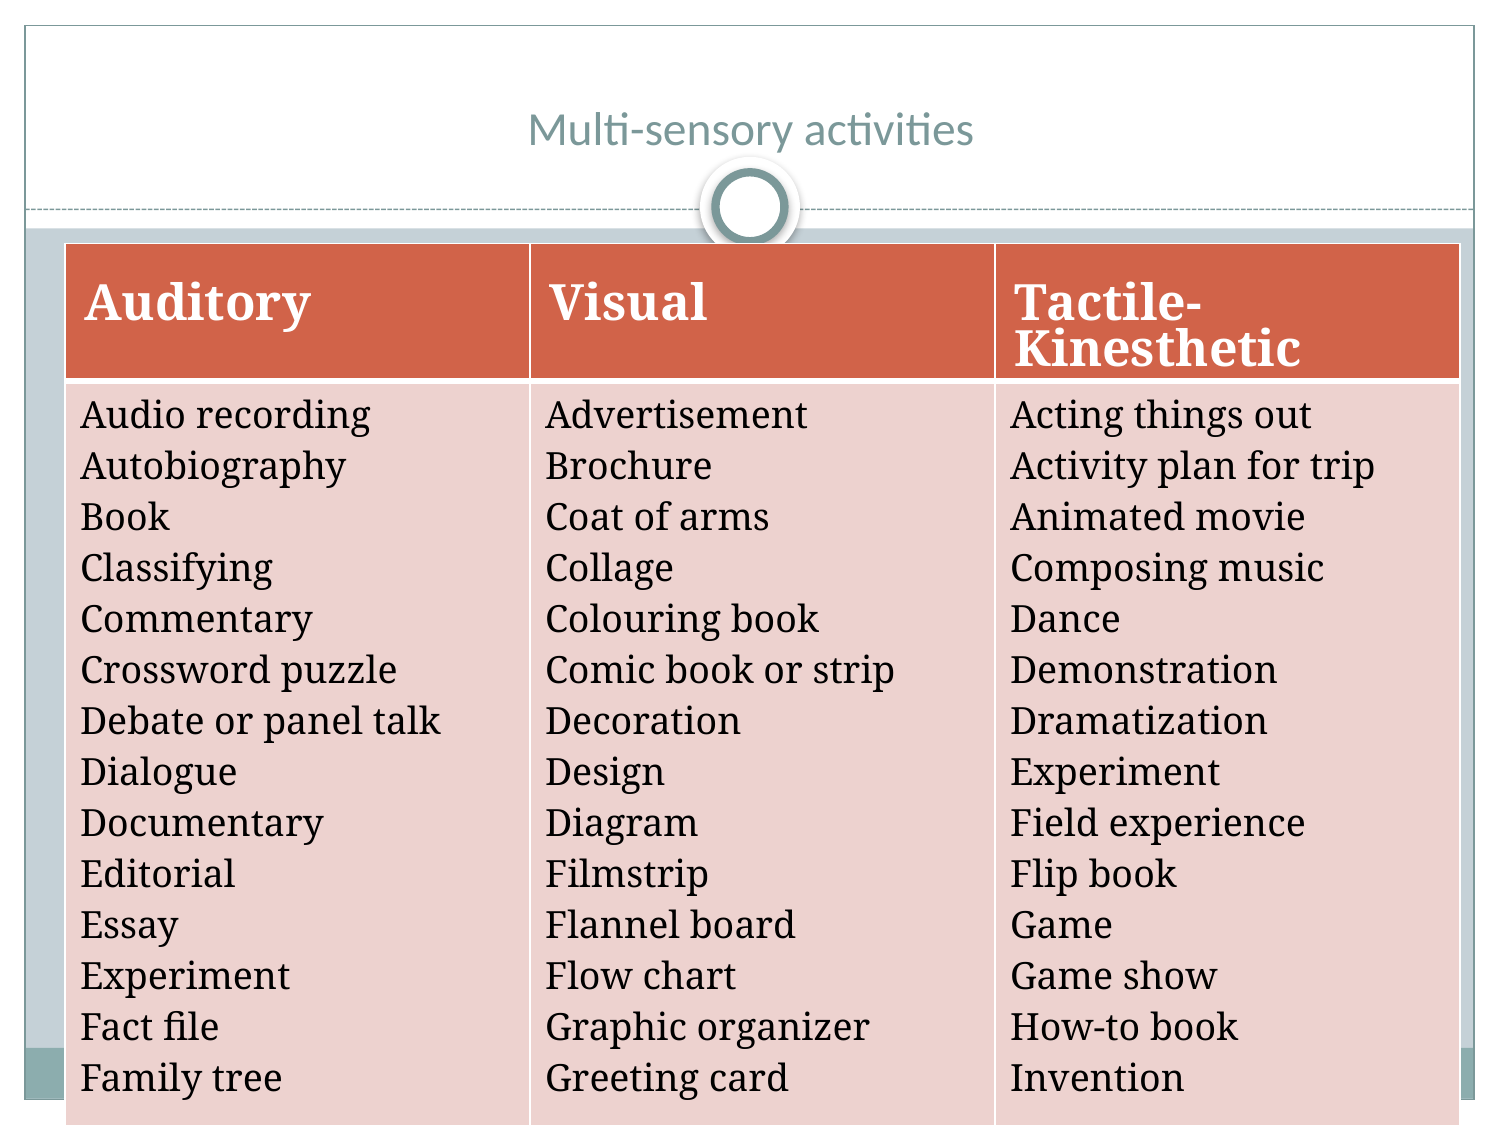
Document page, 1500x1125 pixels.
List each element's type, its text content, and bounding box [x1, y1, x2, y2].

table_cell Acting things out Activity plan for trip Animated movie Composing music Dance Demonstration Dramatization Experiment Field experience Flip book Game Game show How-to book Invention [996, 384, 1459, 1125]
table_cell Audio recording Autobiography Book Classifying Commentary Crossword puzzle Debate or panel talk Dialogue Documentary Editorial Essay Experiment Fact file Family tree [66, 384, 529, 1125]
text_box Multi-sensory activities [53, 90, 1450, 162]
table_cell Advertisement Brochure Coat of arms Collage Colouring book Comic book or strip Decoration Design Diagram Filmstrip Flannel board Flow chart Graphic organizer Greeting card [531, 384, 994, 1125]
table_header Visual [531, 244, 994, 378]
table_header Tactile-Kinesthetic [996, 244, 1459, 378]
table_header Auditory [66, 244, 529, 378]
